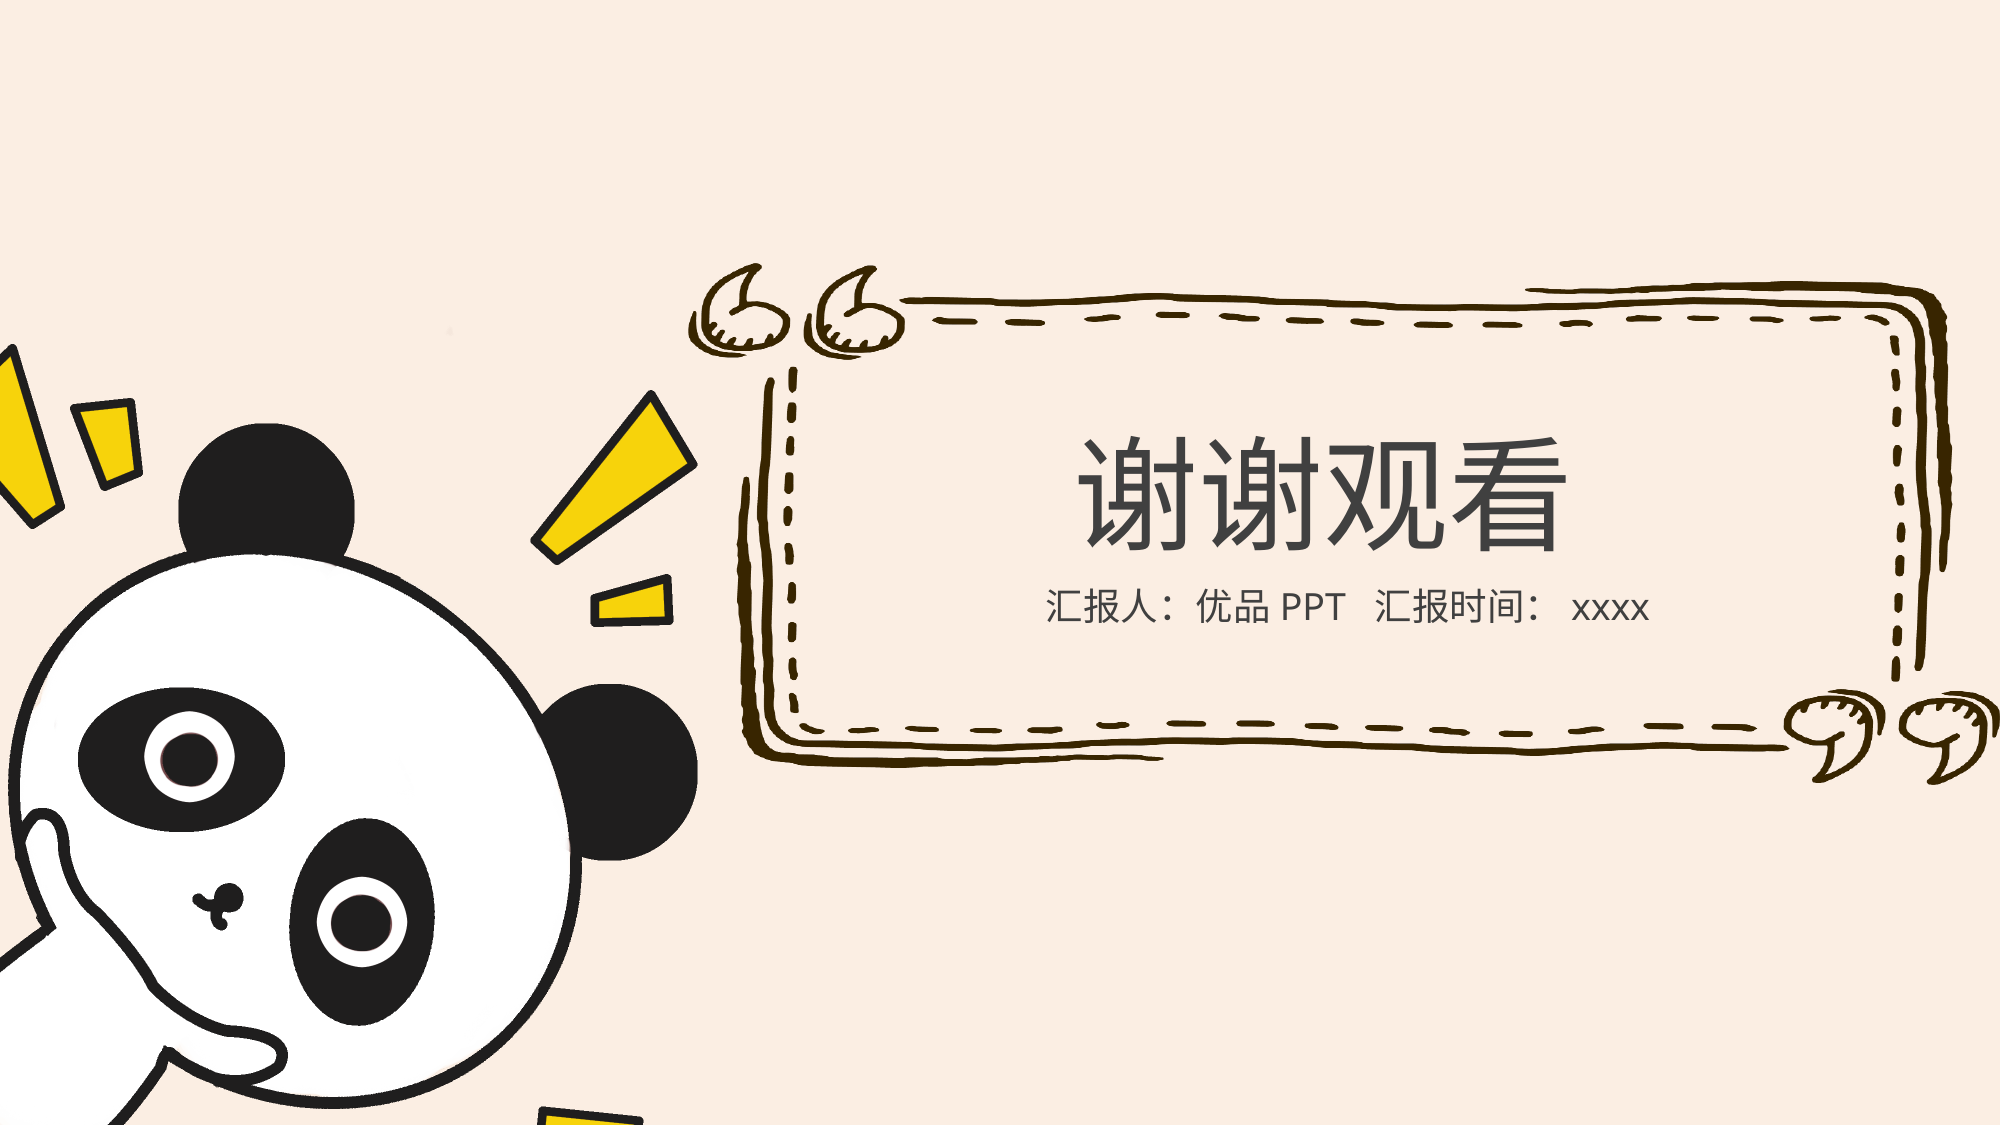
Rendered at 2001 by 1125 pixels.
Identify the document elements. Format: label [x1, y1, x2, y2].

picture [0, 229, 2000, 1125]
